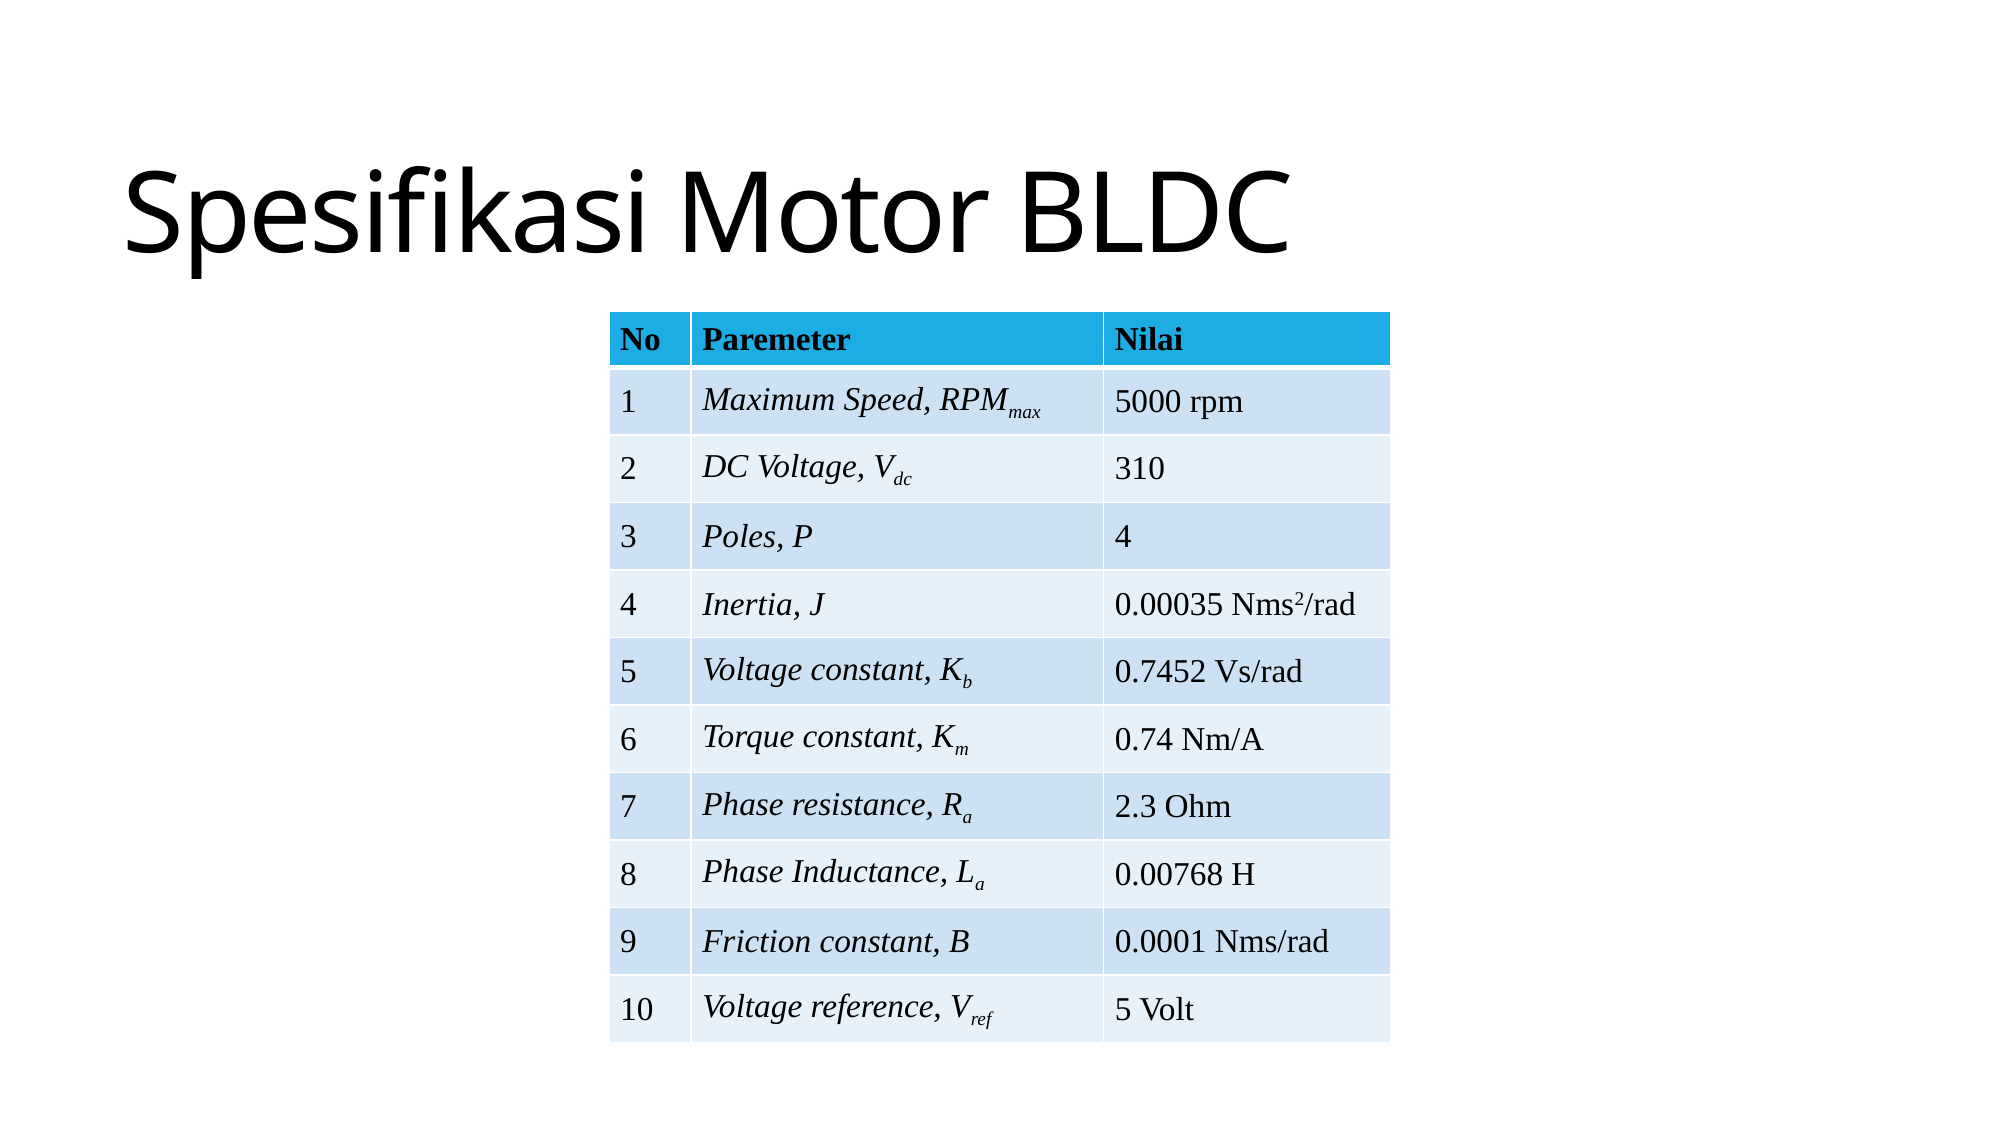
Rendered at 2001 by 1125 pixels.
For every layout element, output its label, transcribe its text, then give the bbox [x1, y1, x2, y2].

table_cell 1 [610, 370, 690, 434]
table_cell DC Voltage, Vdc [692, 436, 1103, 502]
table_cell 2.3 Ohm [1104, 773, 1390, 839]
table_cell 0.0001 Nms/rad [1104, 908, 1390, 974]
table_header Paremeter [692, 312, 1103, 365]
table_header Nilai [1104, 312, 1390, 365]
table_cell 5 [610, 638, 690, 704]
table_cell 2 [610, 436, 690, 502]
table_cell Voltage reference, Vref [692, 976, 1103, 1042]
table_cell 7 [610, 773, 690, 839]
table_cell 5000 rpm [1104, 370, 1390, 434]
table_cell 4 [610, 571, 690, 637]
table_cell 6 [610, 706, 690, 772]
table_cell Maximum Speed, RPMmax [692, 370, 1103, 434]
table_cell 0.74 Nm/A [1104, 706, 1390, 772]
table_header No [610, 312, 690, 365]
table_cell Phase resistance, Ra [692, 773, 1103, 839]
table_cell 5 Volt [1104, 976, 1390, 1042]
table_cell Poles, P [692, 503, 1103, 569]
table_cell 0.00035 Nms2/rad [1104, 571, 1390, 637]
table_cell 8 [610, 841, 690, 907]
table_cell 9 [610, 908, 690, 974]
table_cell Torque constant, Km [692, 706, 1103, 772]
table_cell 0.7452 Vs/rad [1104, 638, 1390, 704]
table_cell 3 [610, 503, 690, 569]
table_cell 4 [1104, 503, 1390, 569]
table_cell 10 [610, 976, 690, 1042]
table_cell Phase Inductance, La [692, 841, 1103, 907]
table_cell 310 [1104, 436, 1390, 502]
table_cell Inertia, J [692, 571, 1103, 637]
table_cell Voltage constant, Kb [692, 638, 1103, 704]
title Spesifikasi Motor BLDC [107, 81, 1875, 354]
table_cell 0.00768 H [1104, 841, 1390, 907]
table_cell Friction constant, B [692, 908, 1103, 974]
